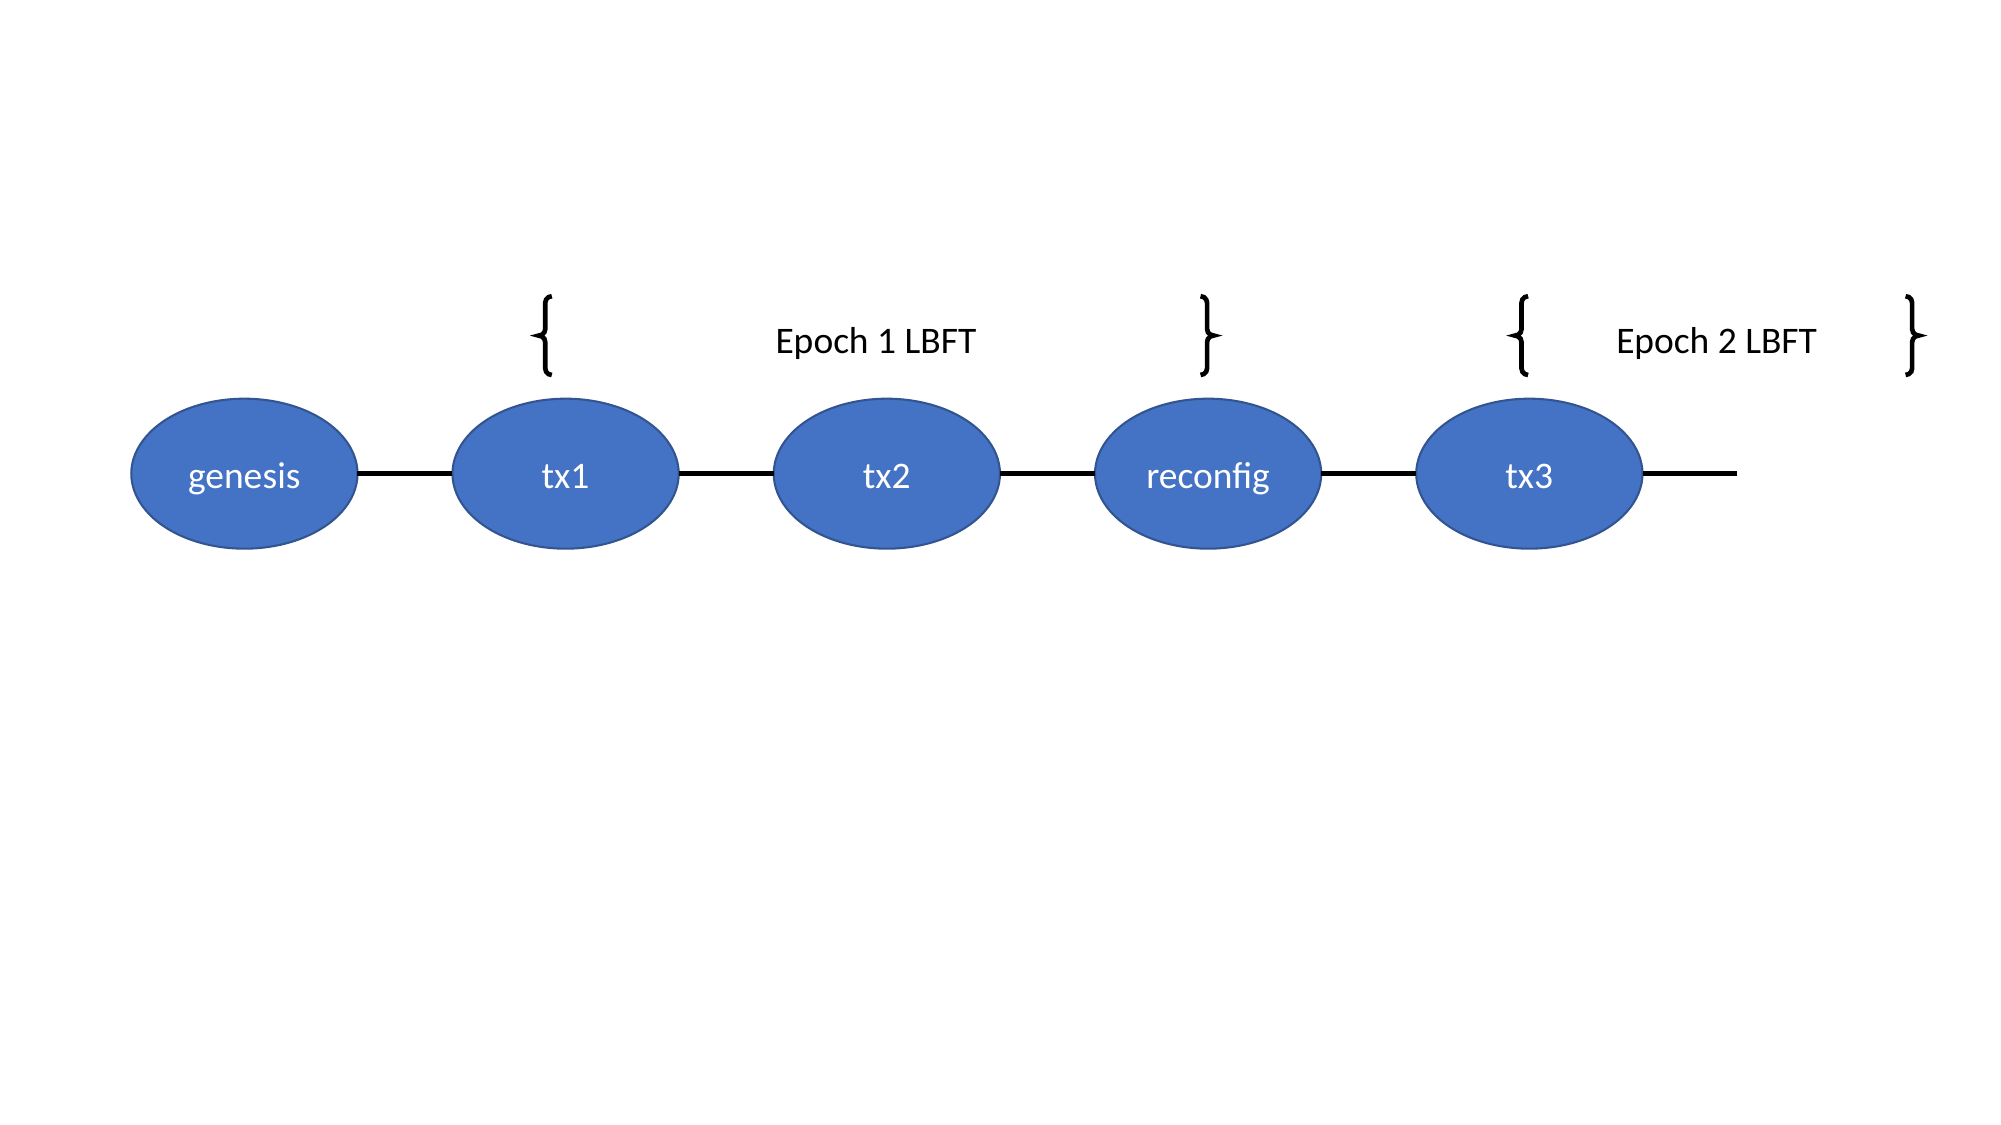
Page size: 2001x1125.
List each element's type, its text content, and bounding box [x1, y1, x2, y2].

text_box genesis [130, 397, 359, 550]
text_box Epoch 2 LBFT [1512, 295, 1921, 376]
text_box reconfig [1094, 397, 1323, 550]
text_box tx2 [772, 397, 1001, 550]
text_box tx1 [451, 397, 680, 550]
text_box tx3 [1415, 397, 1644, 550]
text_box Epoch 1 LBFT [536, 295, 1216, 376]
